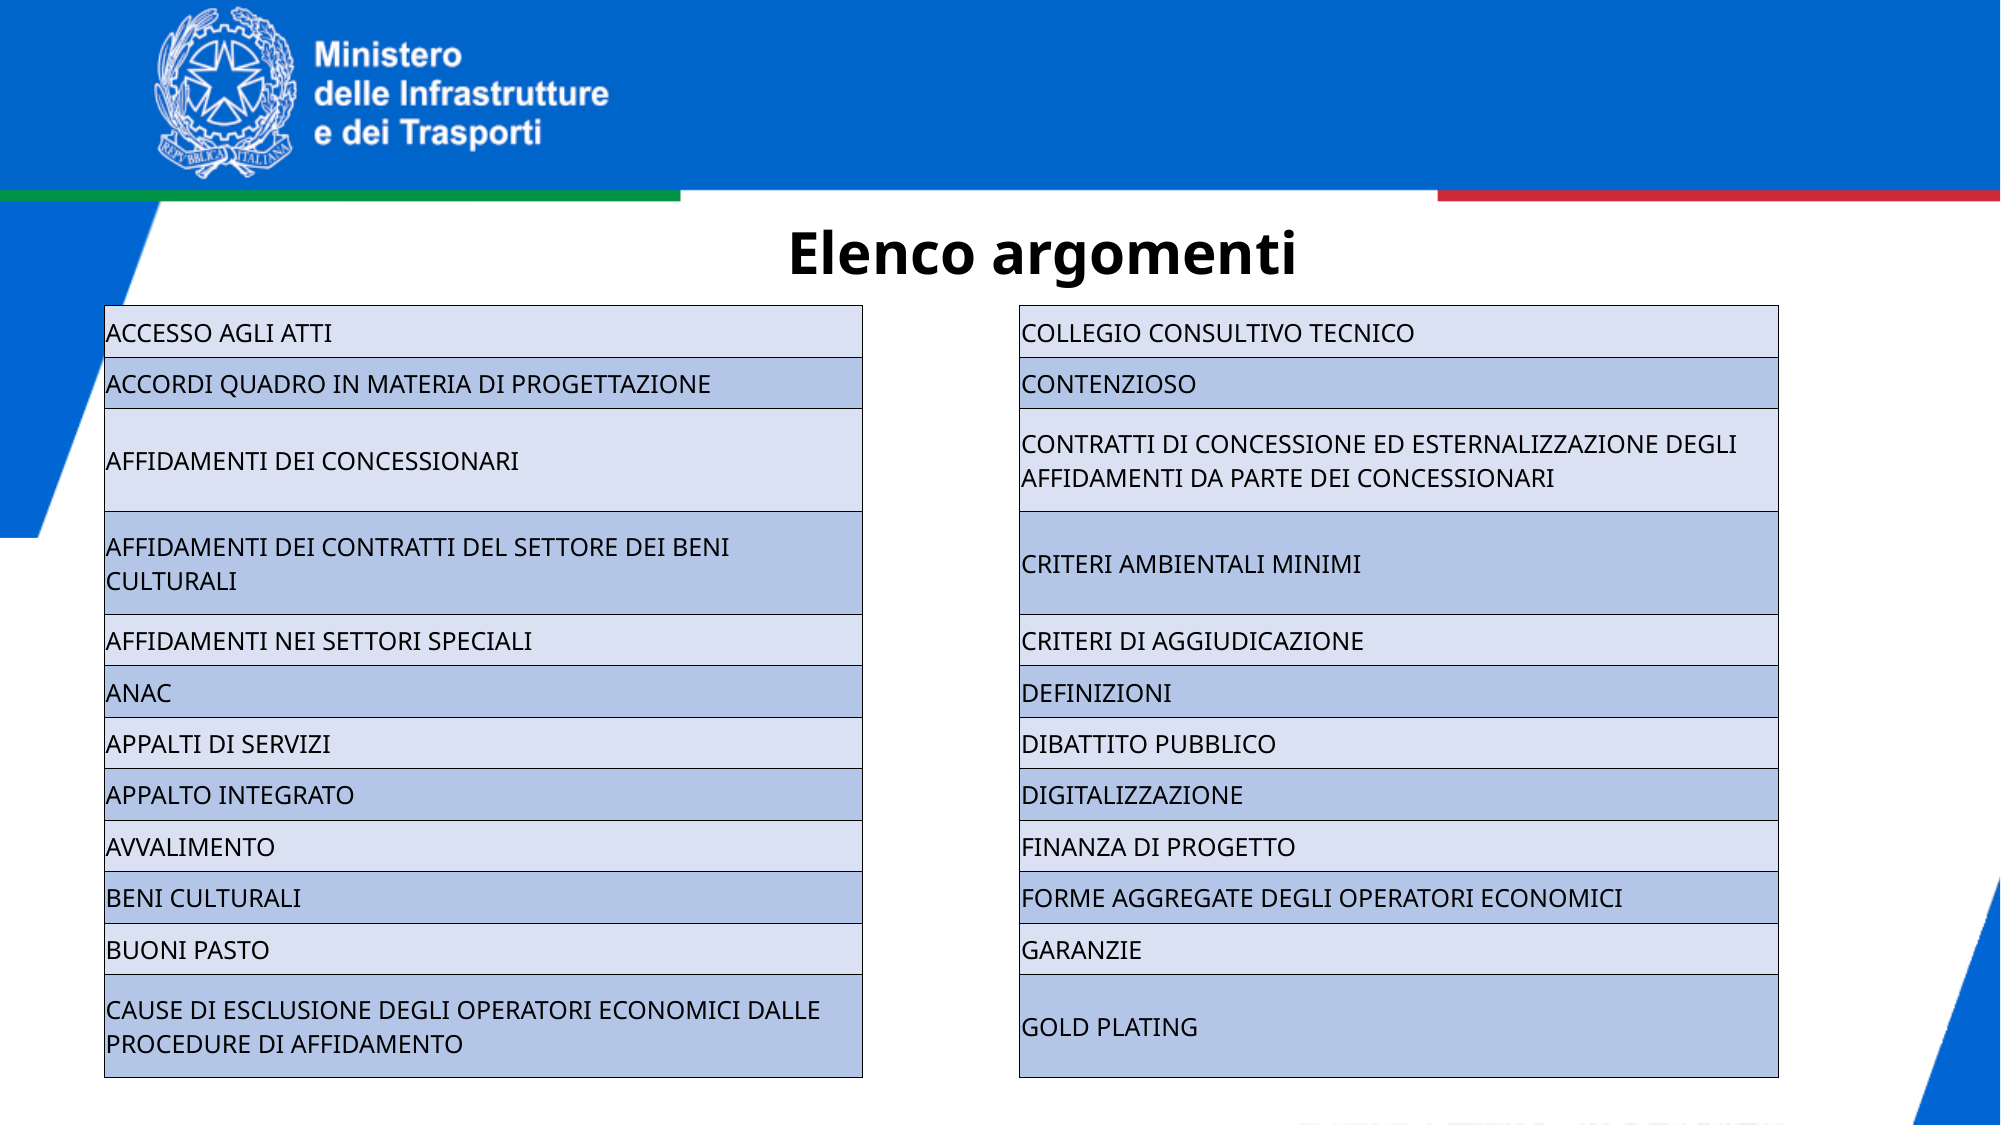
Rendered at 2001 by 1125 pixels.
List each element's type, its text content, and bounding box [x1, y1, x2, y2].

table_cell CRITERI DI AGGIUDICAZIONE [1020, 615, 1778, 665]
table_cell ACCORDI QUADRO IN MATERIA DI PROGETTAZIONE [105, 358, 862, 408]
table_cell CONTRATTI DI CONCESSIONE ED ESTERNALIZZAZIONE DEGLI AFFIDAMENTI DA PARTE DEI CONCESSIONARI [1020, 409, 1778, 511]
table_cell FINANZA DI PROGETTO [1020, 821, 1778, 871]
table_cell GOLD PLATING [1020, 975, 1778, 1077]
table_cell GARANZIE [1020, 924, 1778, 974]
picture [0, 0, 2001, 1125]
table_cell DIGITALIZZAZIONE [1020, 769, 1778, 820]
table_cell ANAC [105, 666, 862, 717]
table_cell AFFIDAMENTI NEI SETTORI SPECIALI [105, 615, 862, 665]
table_header COLLEGIO CONSULTIVO TECNICO [1020, 306, 1778, 357]
table_cell CONTENZIOSO [1020, 358, 1778, 408]
table_cell DEFINIZIONI [1020, 666, 1778, 717]
table_cell FORME AGGREGATE DEGLI OPERATORI ECONOMICI [1020, 872, 1778, 923]
table_cell AFFIDAMENTI DEI CONTRATTI DEL SETTORE DEI BENI CULTURALI [105, 512, 862, 614]
table_cell AVVALIMENTO [105, 821, 862, 871]
table_cell CRITERI AMBIENTALI MINIMI [1020, 512, 1778, 614]
table_cell DIBATTITO PUBBLICO [1020, 718, 1778, 768]
text_box Elenco argomenti [104, 208, 1982, 294]
table_cell AFFIDAMENTI DEI CONCESSIONARI [105, 409, 862, 511]
table_cell BENI CULTURALI [105, 872, 862, 923]
table_header ACCESSO AGLI ATTI [105, 306, 862, 357]
table_cell APPALTI DI SERVIZI [105, 718, 862, 768]
table_cell CAUSE DI ESCLUSIONE DEGLI OPERATORI ECONOMICI DALLE PROCEDURE DI AFFIDAMENTO [105, 975, 862, 1077]
table_cell BUONI PASTO [105, 924, 862, 974]
table_cell APPALTO INTEGRATO [105, 769, 862, 820]
